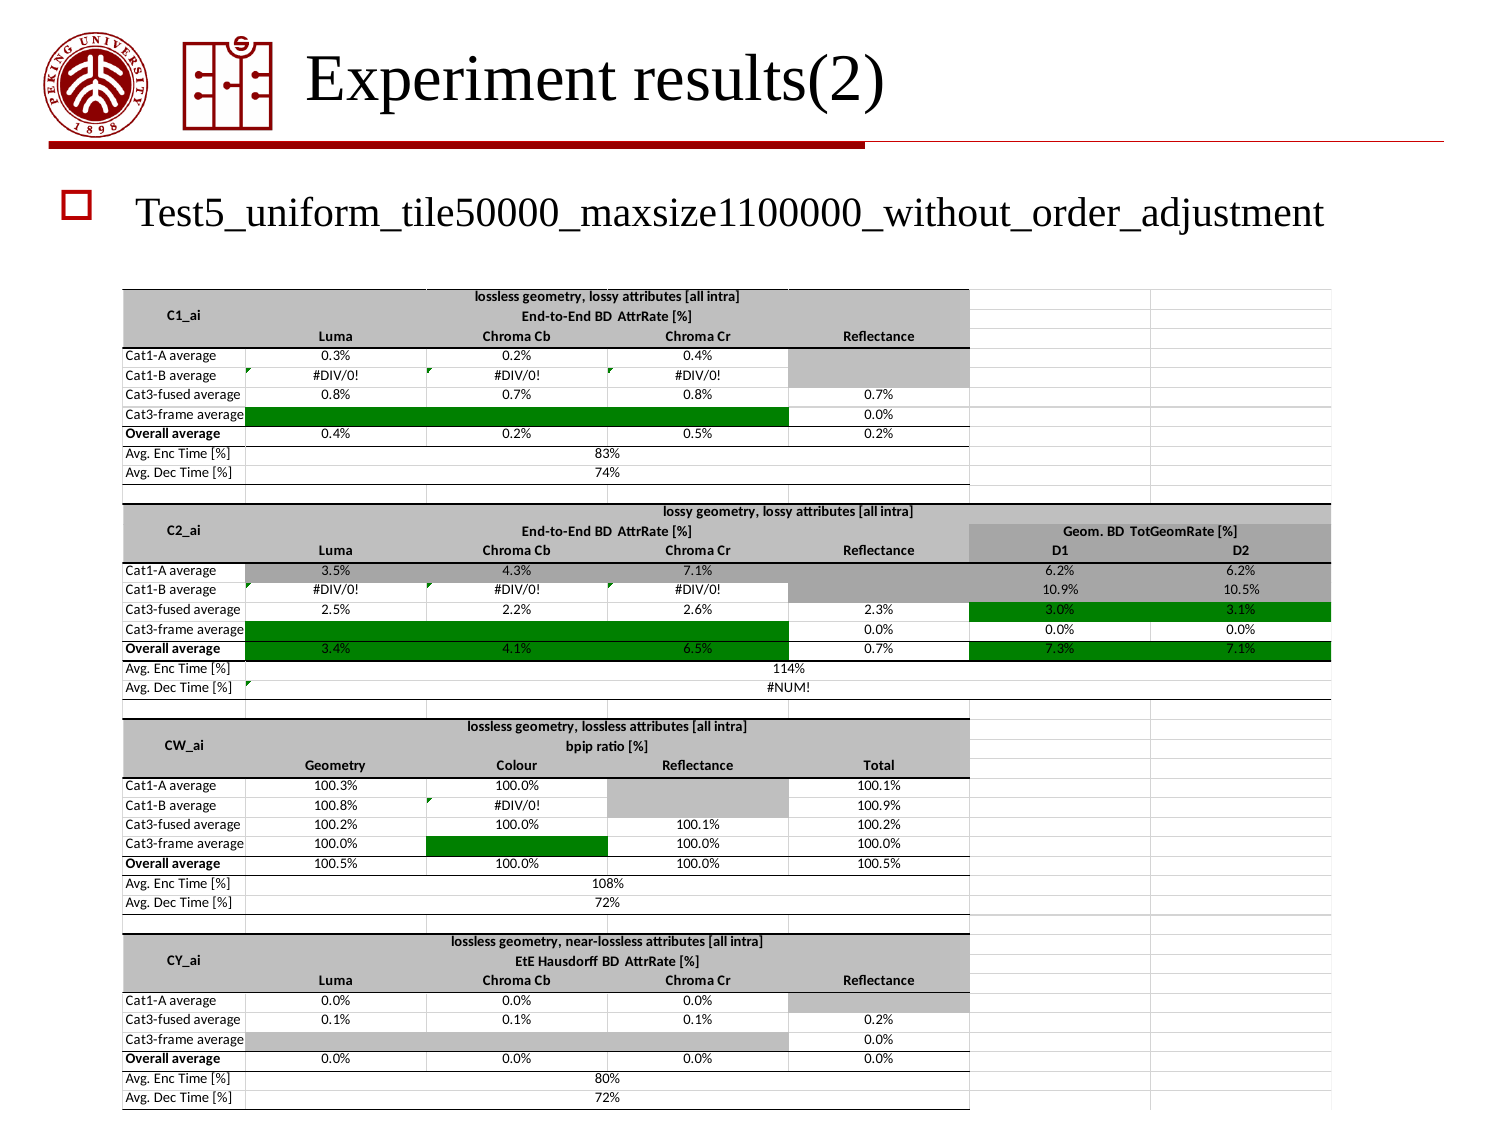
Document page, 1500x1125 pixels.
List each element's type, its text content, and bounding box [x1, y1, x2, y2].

picture [41, 30, 275, 139]
picture [122, 289, 1333, 1111]
text_box Experiment results(2) [290, 26, 1443, 122]
text_box Test5_uniform_tile50000_maxsize1100000_without_order_adjustment [43, 173, 1454, 1082]
